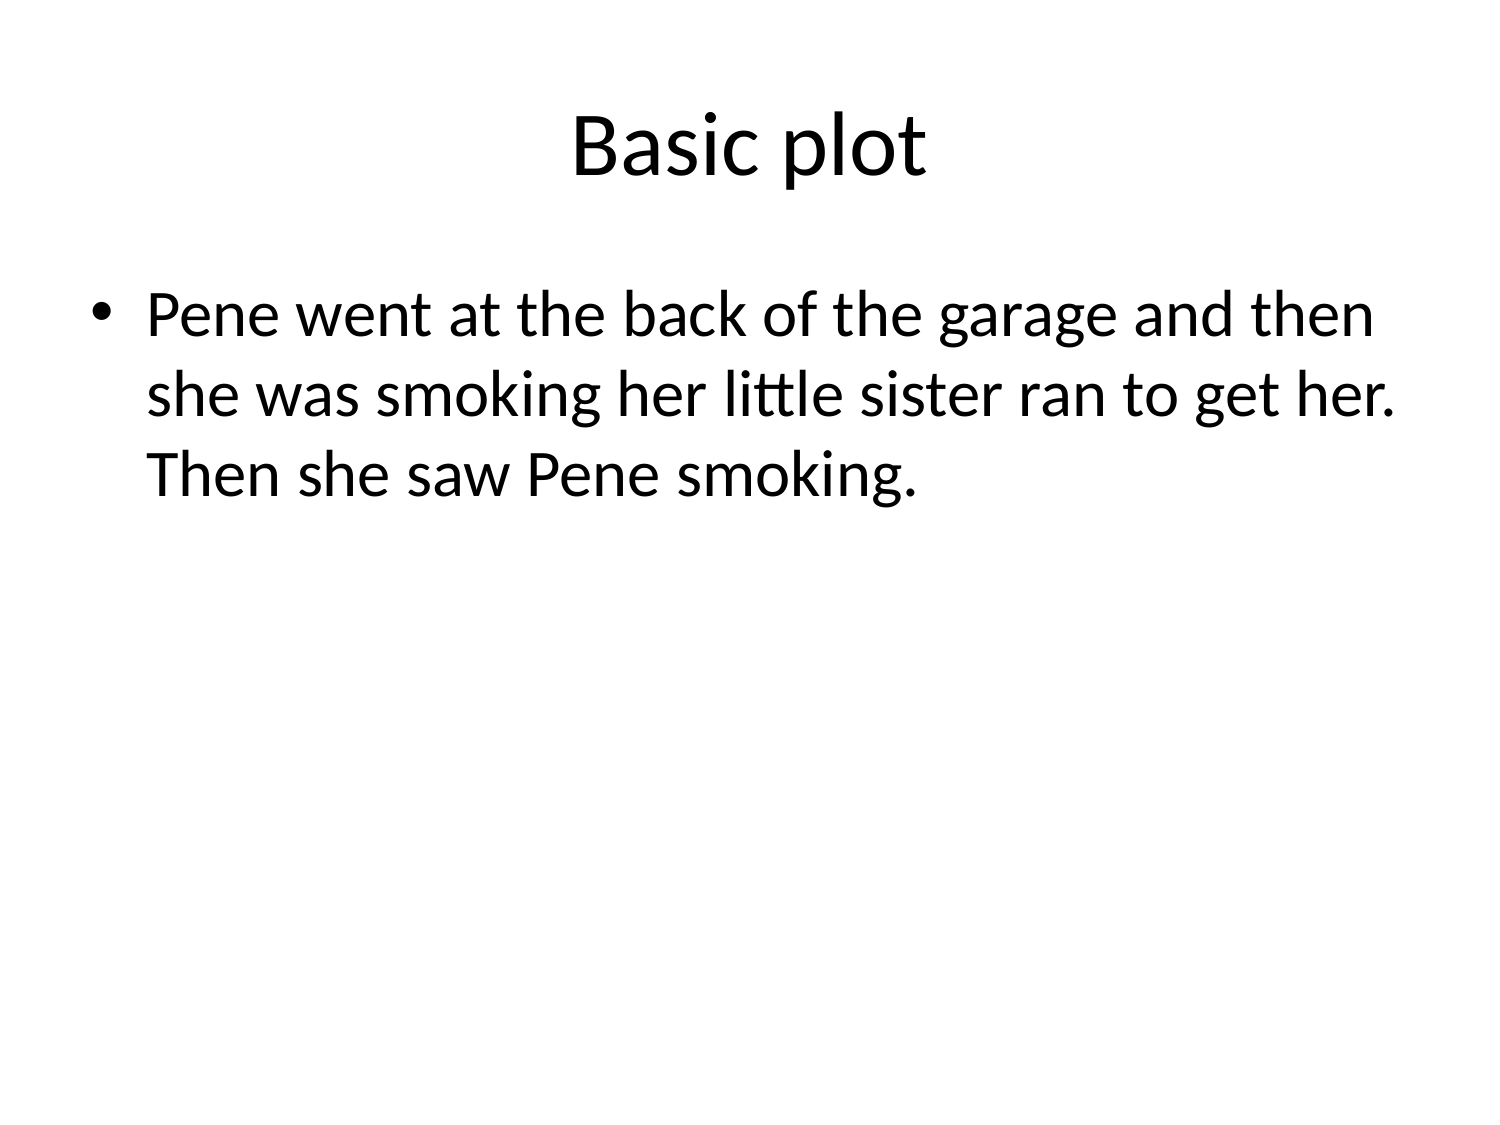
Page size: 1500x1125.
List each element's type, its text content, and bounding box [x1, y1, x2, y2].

list Pene went at the back of the garage and then she was smoking her little sister ran to get her. Then she saw Pene smoking. [75, 262, 1425, 1005]
title Basic plot [75, 45, 1425, 233]
